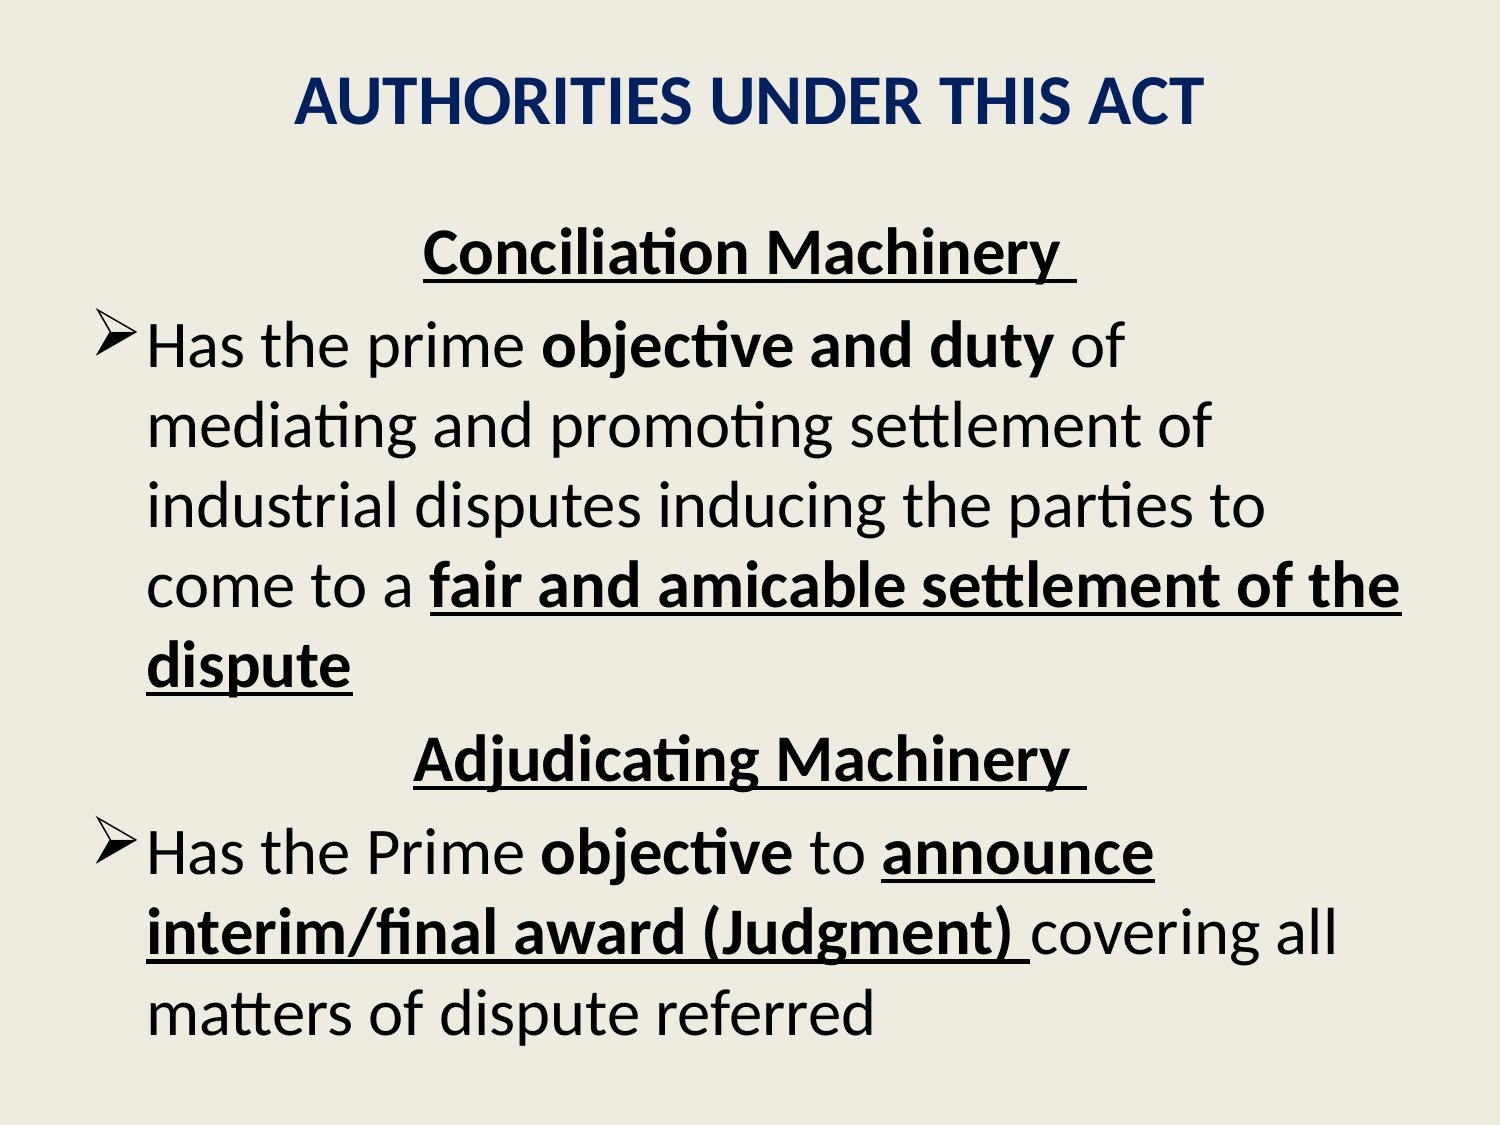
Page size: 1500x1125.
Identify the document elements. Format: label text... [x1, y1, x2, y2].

list Conciliation Machinery Has the prime objective and duty of mediating and promoting settlement of industrial disputes inducing the parties to come to a fair and amicable settlement of the dispute Adjudicating Machinery Has the Prime objective to announce interim/final award (Judgment) covering all matters of dispute referred [75, 200, 1425, 1063]
title AUTHORITIES UNDER THIS ACT [75, 45, 1425, 200]
